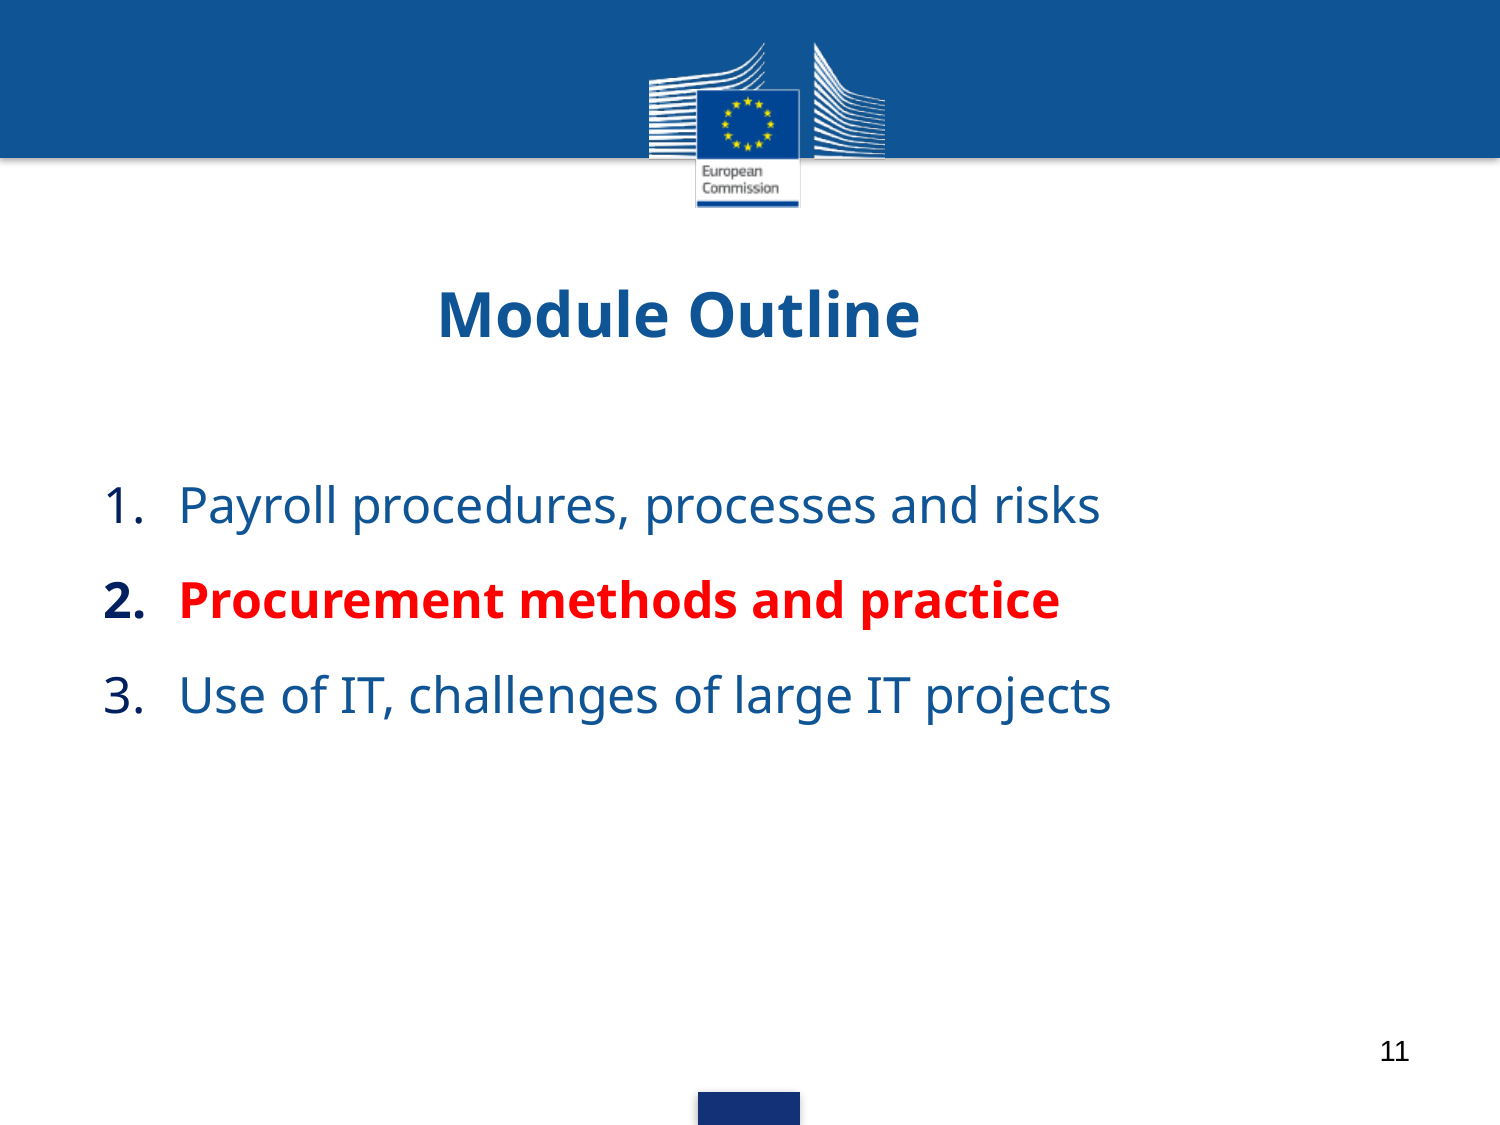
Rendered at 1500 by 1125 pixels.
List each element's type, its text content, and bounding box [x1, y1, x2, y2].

text_box Module Outline [312, 267, 987, 357]
picture [649, 42, 885, 208]
list Payroll procedures, processes and risks Procurement methods and practice Use of IT, challenges of large IT projects [88, 466, 1439, 776]
slide_number 11 [1074, 1024, 1426, 1103]
